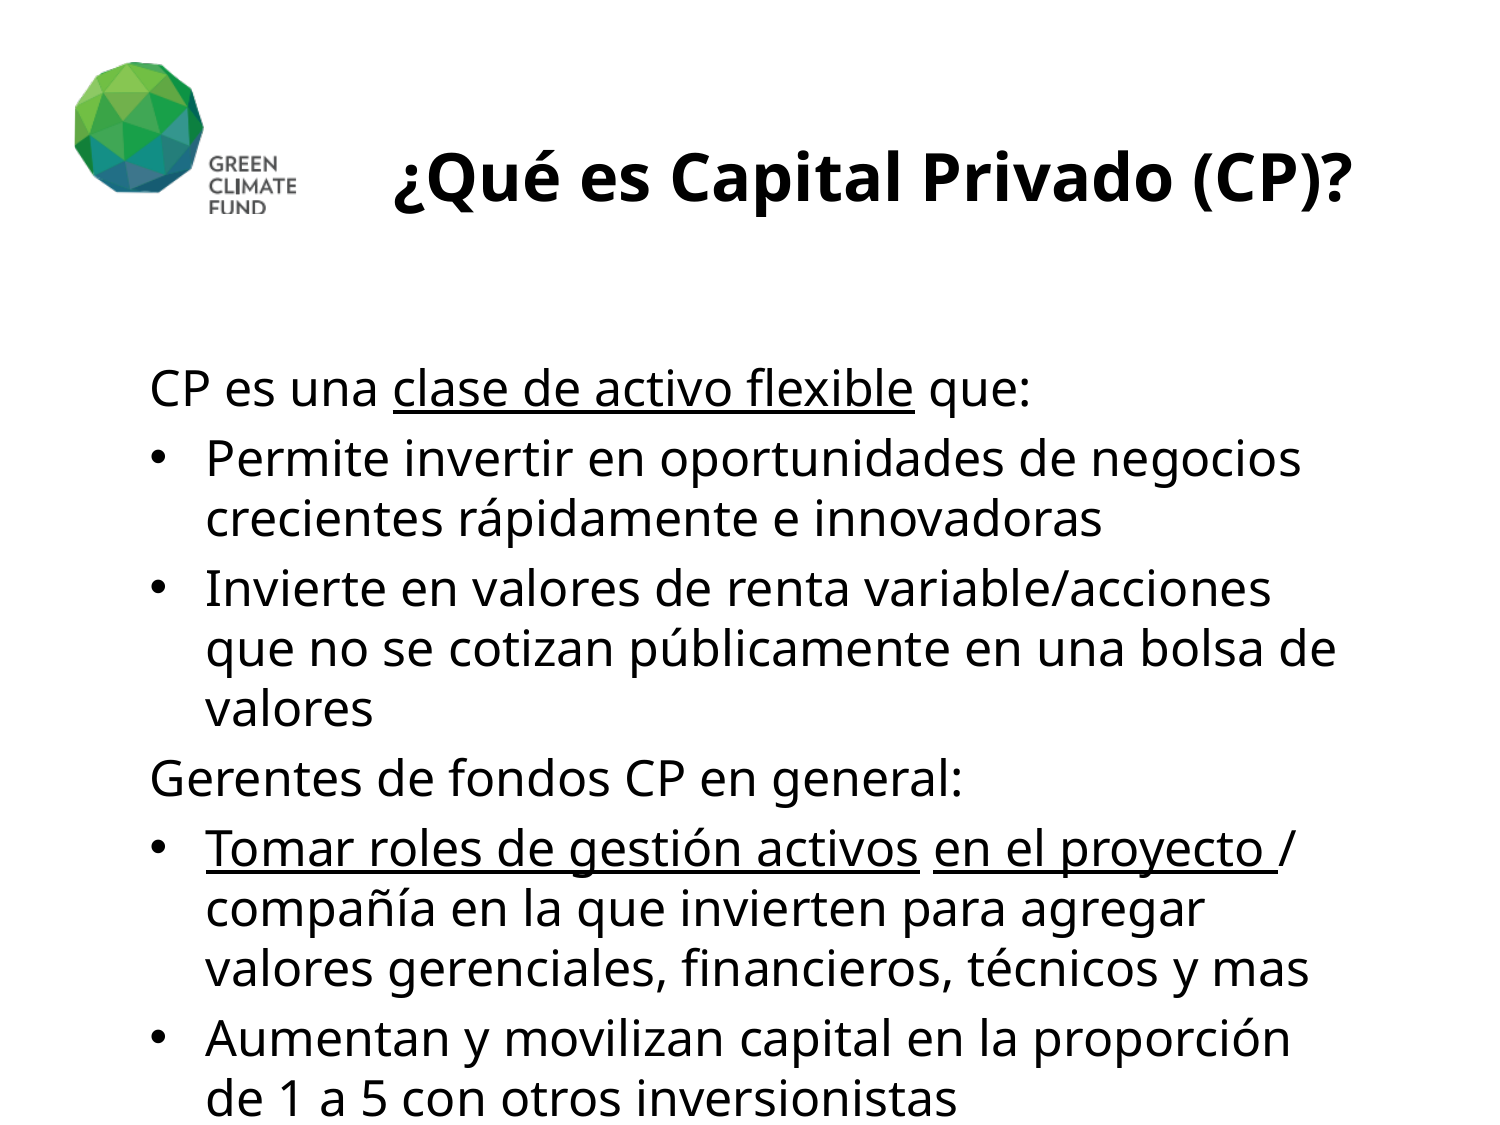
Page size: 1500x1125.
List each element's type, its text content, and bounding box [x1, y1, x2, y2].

list CP es una clase de activo flexible que: Permite invertir en oportunidades de negocios crecientes rápidamente e innovadoras Invierte en valores de renta variable/acciones que no se cotizan públicamente en una bolsa de valores Gerentes de fondos CP en general: Tomar roles de gestión activos en el proyecto / compañía en la que invierten para agregar valores gerenciales, financieros, técnicos y mas Aumentan y movilizan capital en la proporción de 1 a 5 con otros inversionistas [134, 348, 1370, 997]
title ¿Qué es Capital Privado (CP)? [279, 127, 1370, 221]
